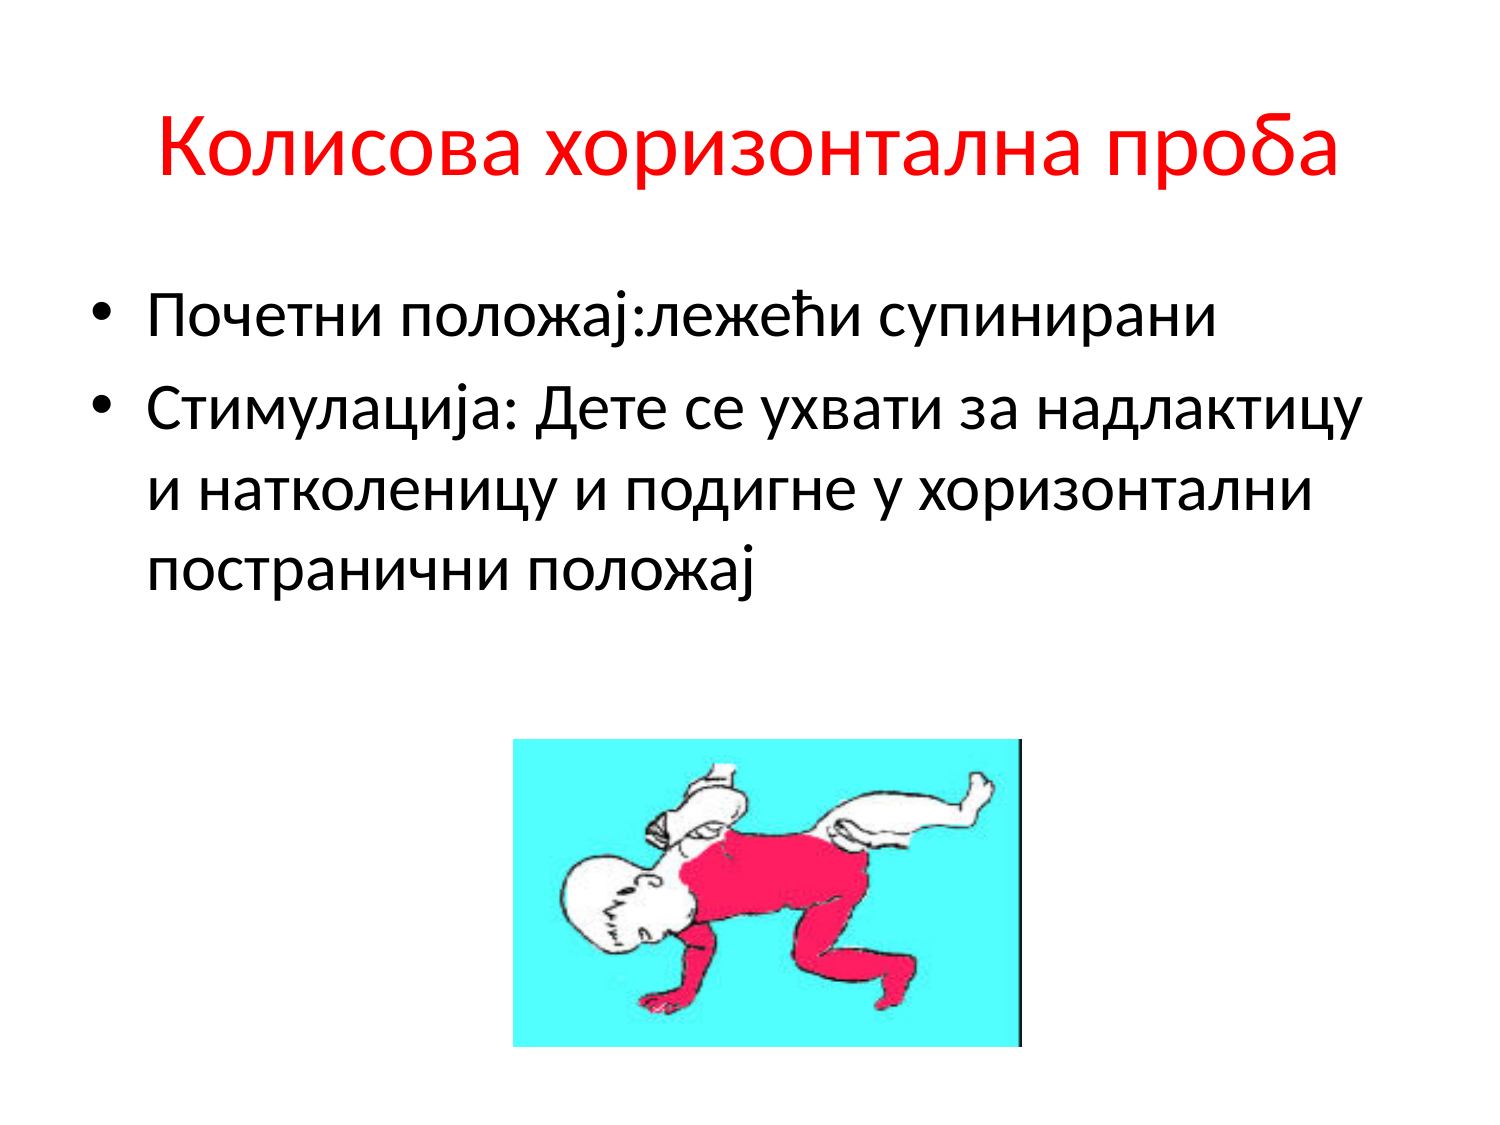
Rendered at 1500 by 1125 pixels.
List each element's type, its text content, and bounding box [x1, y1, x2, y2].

picture [513, 739, 1022, 1048]
list Почетни положај:лежећи супинирани Стимулација: Дете се ухвати за надлактицу и натколеницу и подигне у хоризонтални постранични положај [75, 262, 1425, 1005]
title Колисова хоризонтална проба [75, 45, 1425, 233]
